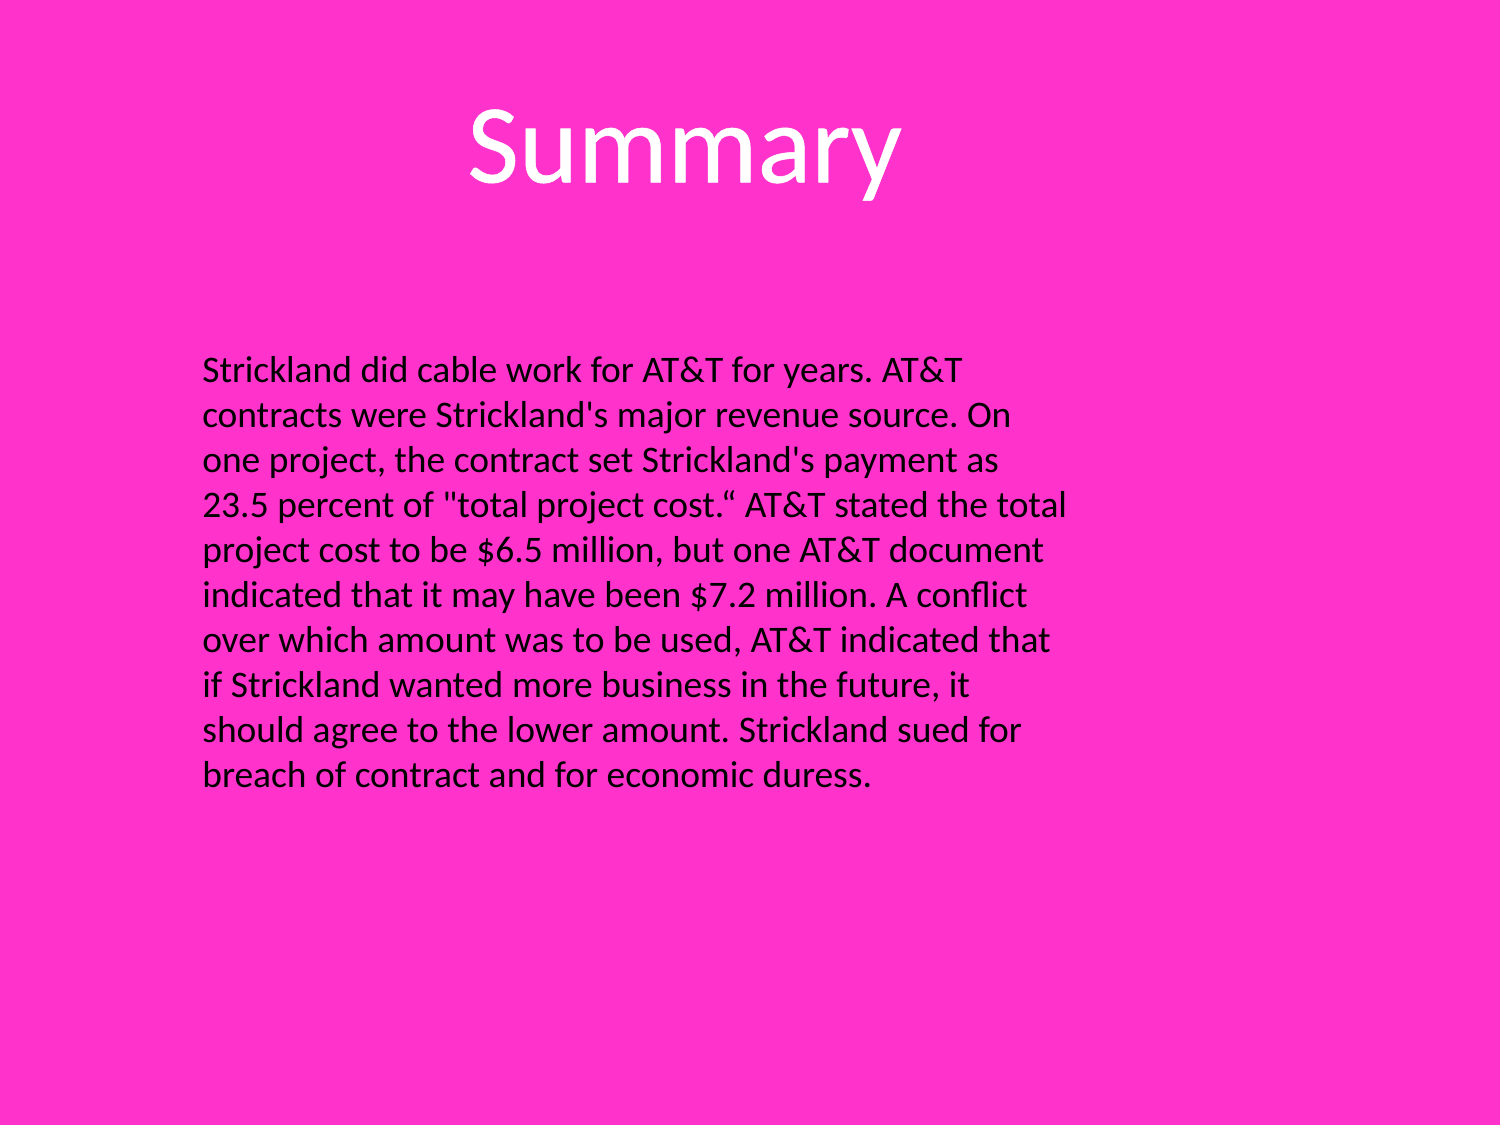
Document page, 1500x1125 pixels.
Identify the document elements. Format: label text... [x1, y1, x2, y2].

text_box Strickland did cable work for AT&T for years. AT&T contracts were Strickland's major revenue source. On one project, the contract set Strickland's payment as 23.5 percent of "total project cost.“ AT&T stated the total project cost to be $6.5 million, but one AT&T document indicated that it may have been $7.2 million. A conflict over which amount was to be used, AT&T indicated that if Strickland wanted more business in the future, it should agree to the lower amount. Strickland sued for breach of contract and for economic duress. [187, 337, 1088, 803]
text_box Summary [452, 62, 918, 213]
